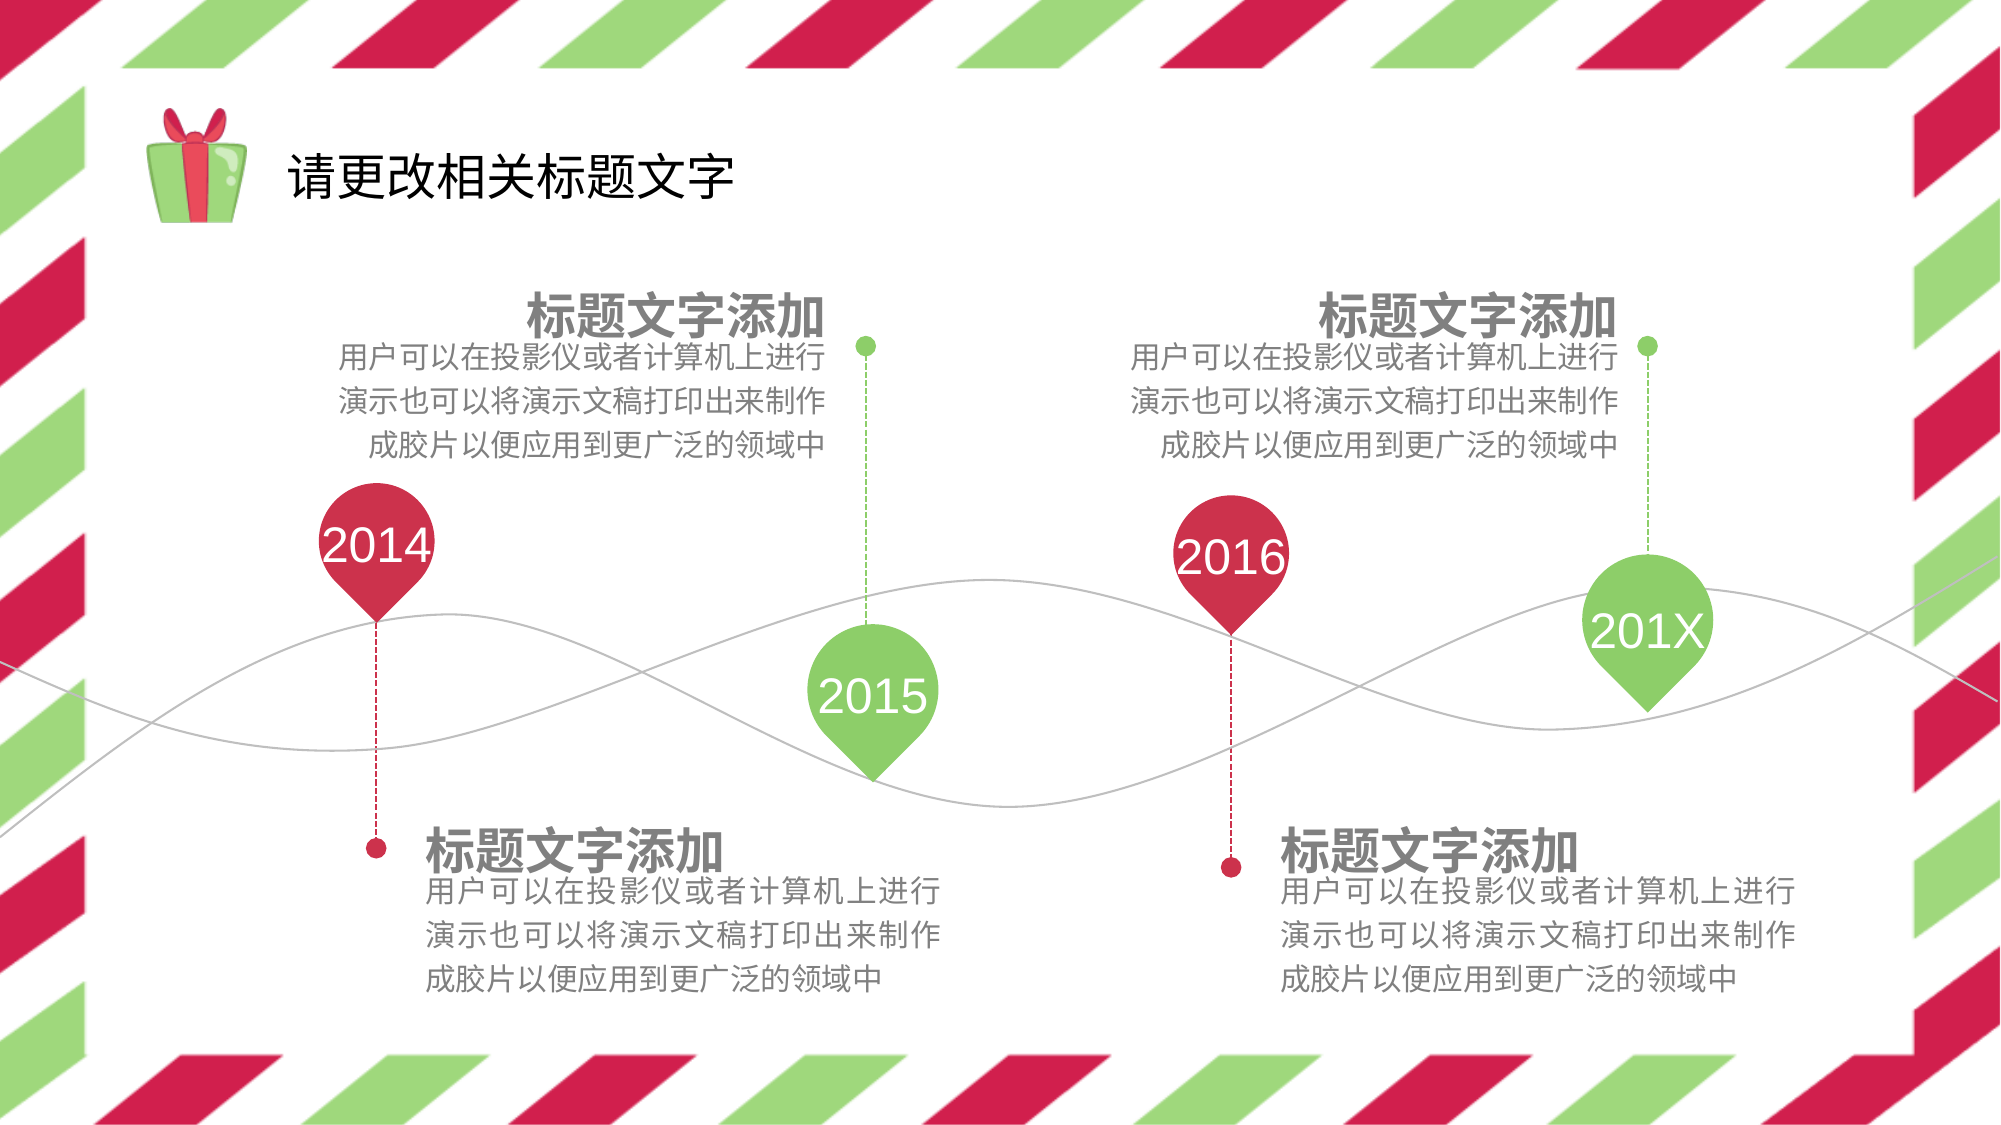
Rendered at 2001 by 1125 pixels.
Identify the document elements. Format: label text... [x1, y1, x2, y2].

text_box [1573, 554, 1722, 686]
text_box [410, 799, 957, 1006]
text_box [801, 624, 945, 756]
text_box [1087, 265, 1634, 472]
picture [0, 0, 2001, 1125]
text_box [0, 556, 1998, 838]
text_box 请更改相关标题文字 [270, 137, 753, 214]
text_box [1265, 799, 1812, 1006]
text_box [294, 265, 841, 472]
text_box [305, 483, 449, 599]
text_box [1159, 495, 1303, 612]
